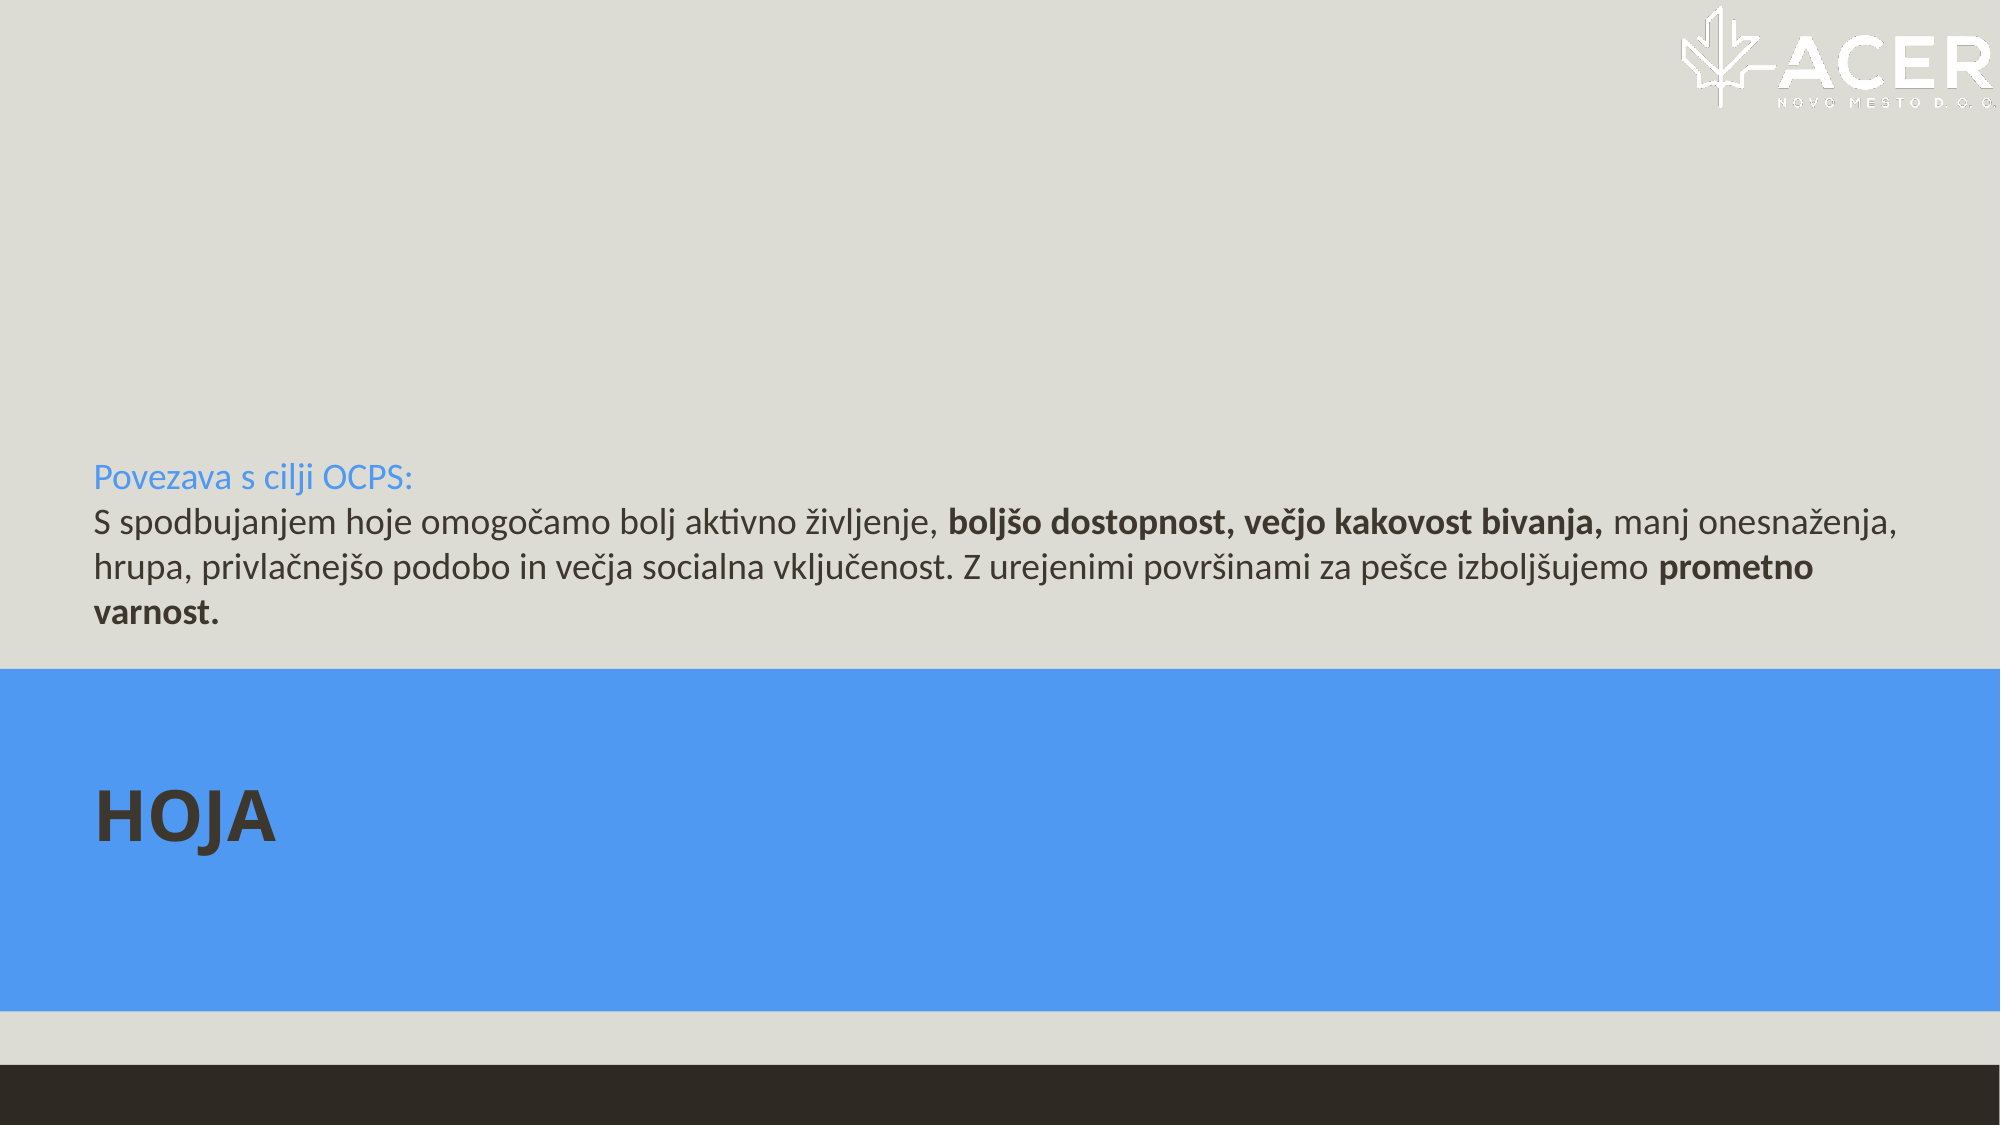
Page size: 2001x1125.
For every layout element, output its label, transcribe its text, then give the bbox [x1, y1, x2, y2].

text_box [0, 668, 2000, 1012]
text_box HOJA [78, 640, 1922, 865]
text_box Povezava s cilji OCPS: S spodbujanjem hoje omogočamo bolj aktivno življenje, boljšo dostopnost, večjo kakovost bivanja, manj onesnaženja, hrupa, privlačnejšo podobo in večja socialna vključenost. Z urejenimi površinami za pešce izboljšujemo prometno varnost. [78, 444, 1922, 640]
picture [1673, 0, 2000, 117]
